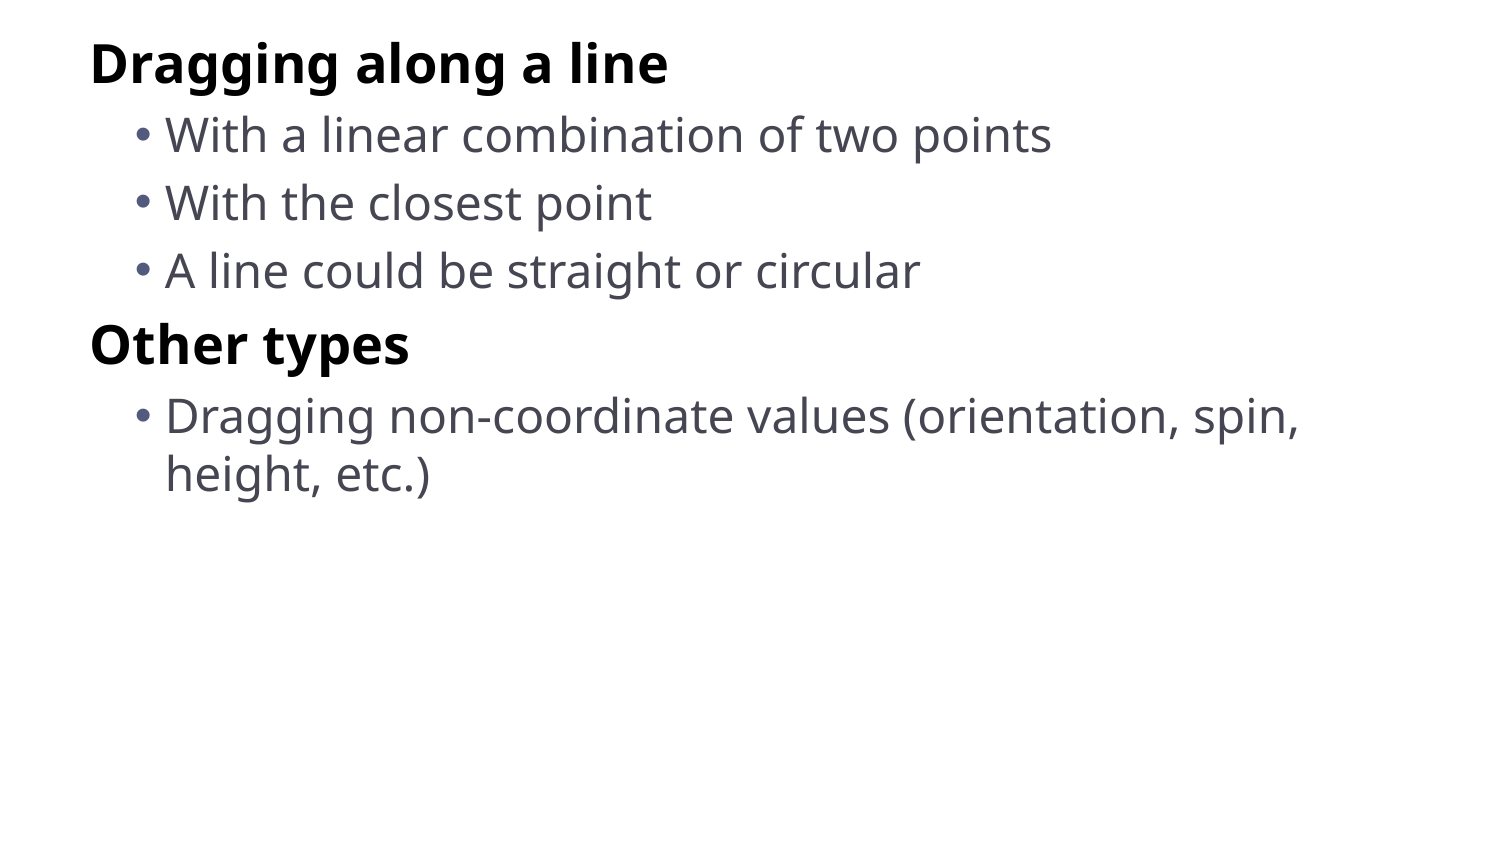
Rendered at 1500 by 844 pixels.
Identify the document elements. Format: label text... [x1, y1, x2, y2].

list Dragging along a line With a linear combination of two points With the closest point A line could be straight or circular Other types Dragging non-coordinate values (orientation, spin, height, etc.) [75, 21, 1475, 835]
